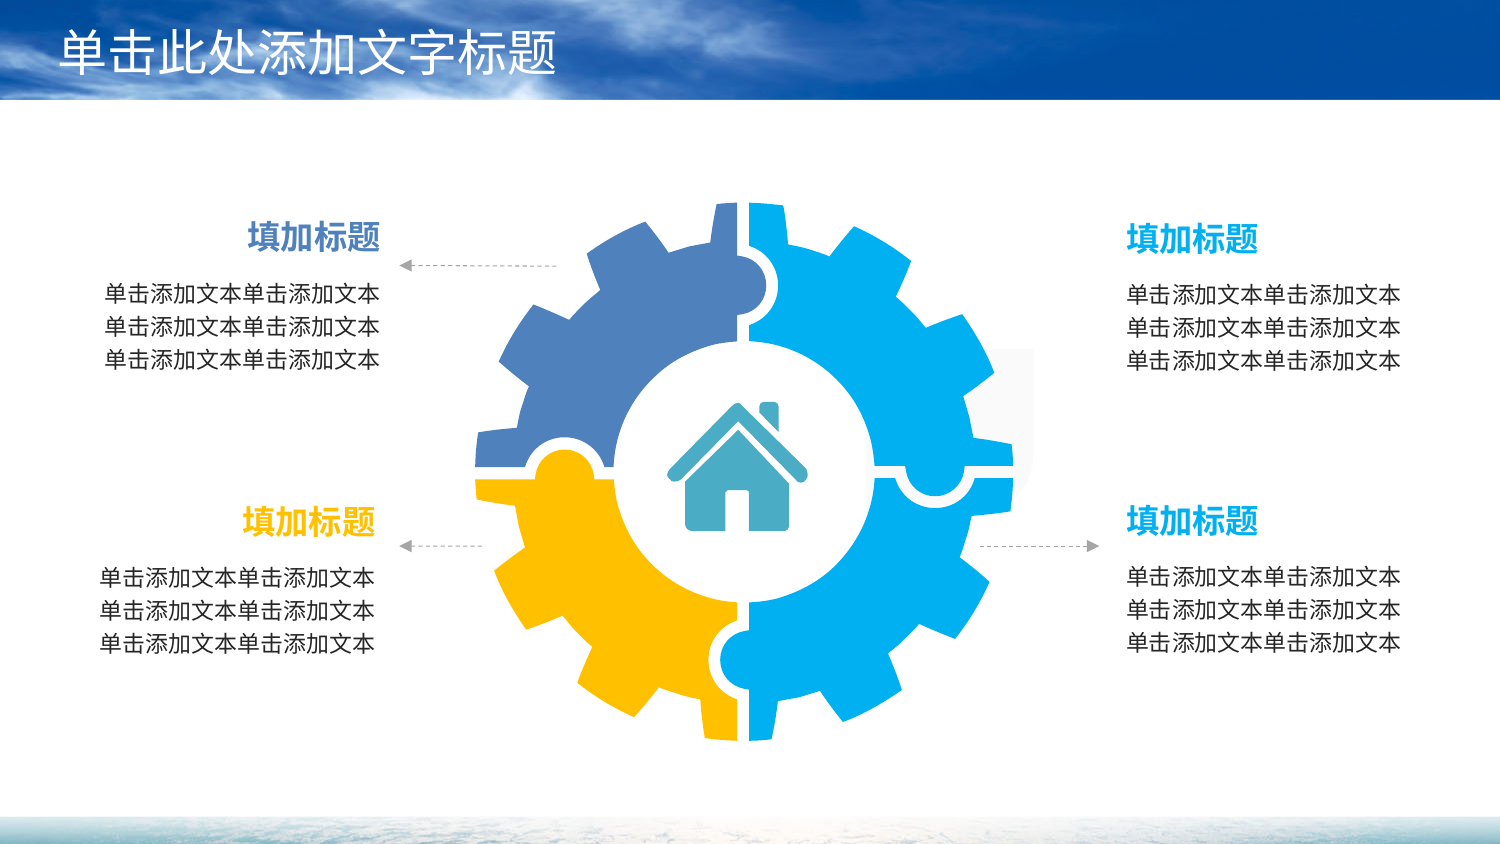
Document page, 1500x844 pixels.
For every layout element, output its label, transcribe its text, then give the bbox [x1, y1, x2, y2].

text_box [1081, 539, 1100, 553]
text_box [475, 449, 738, 741]
picture [0, 817, 1500, 844]
text_box 填加标题 单击添加文本单击添加文本单击添加文本单击添加文本单击添加文本单击添加文本 [66, 493, 391, 694]
text_box [475, 202, 767, 468]
text_box [865, 348, 1034, 517]
text_box [667, 402, 808, 483]
text_box 填加标题 单击添加文本单击添加文本单击添加文本单击添加文本单击添加文本单击添加文本 [1111, 211, 1436, 412]
text_box [399, 259, 417, 272]
text_box [759, 401, 779, 432]
text_box [749, 202, 1014, 497]
picture [0, 0, 1500, 99]
text_box [720, 478, 1014, 741]
text_box 填加标题 单击添加文本单击添加文本单击添加文本单击添加文本单击添加文本单击添加文本 [1111, 492, 1436, 694]
text_box [685, 429, 790, 532]
text_box 填加标题 单击添加文本单击添加文本单击添加文本单击添加文本单击添加文本单击添加文本 [71, 209, 396, 410]
text_box [399, 539, 417, 553]
